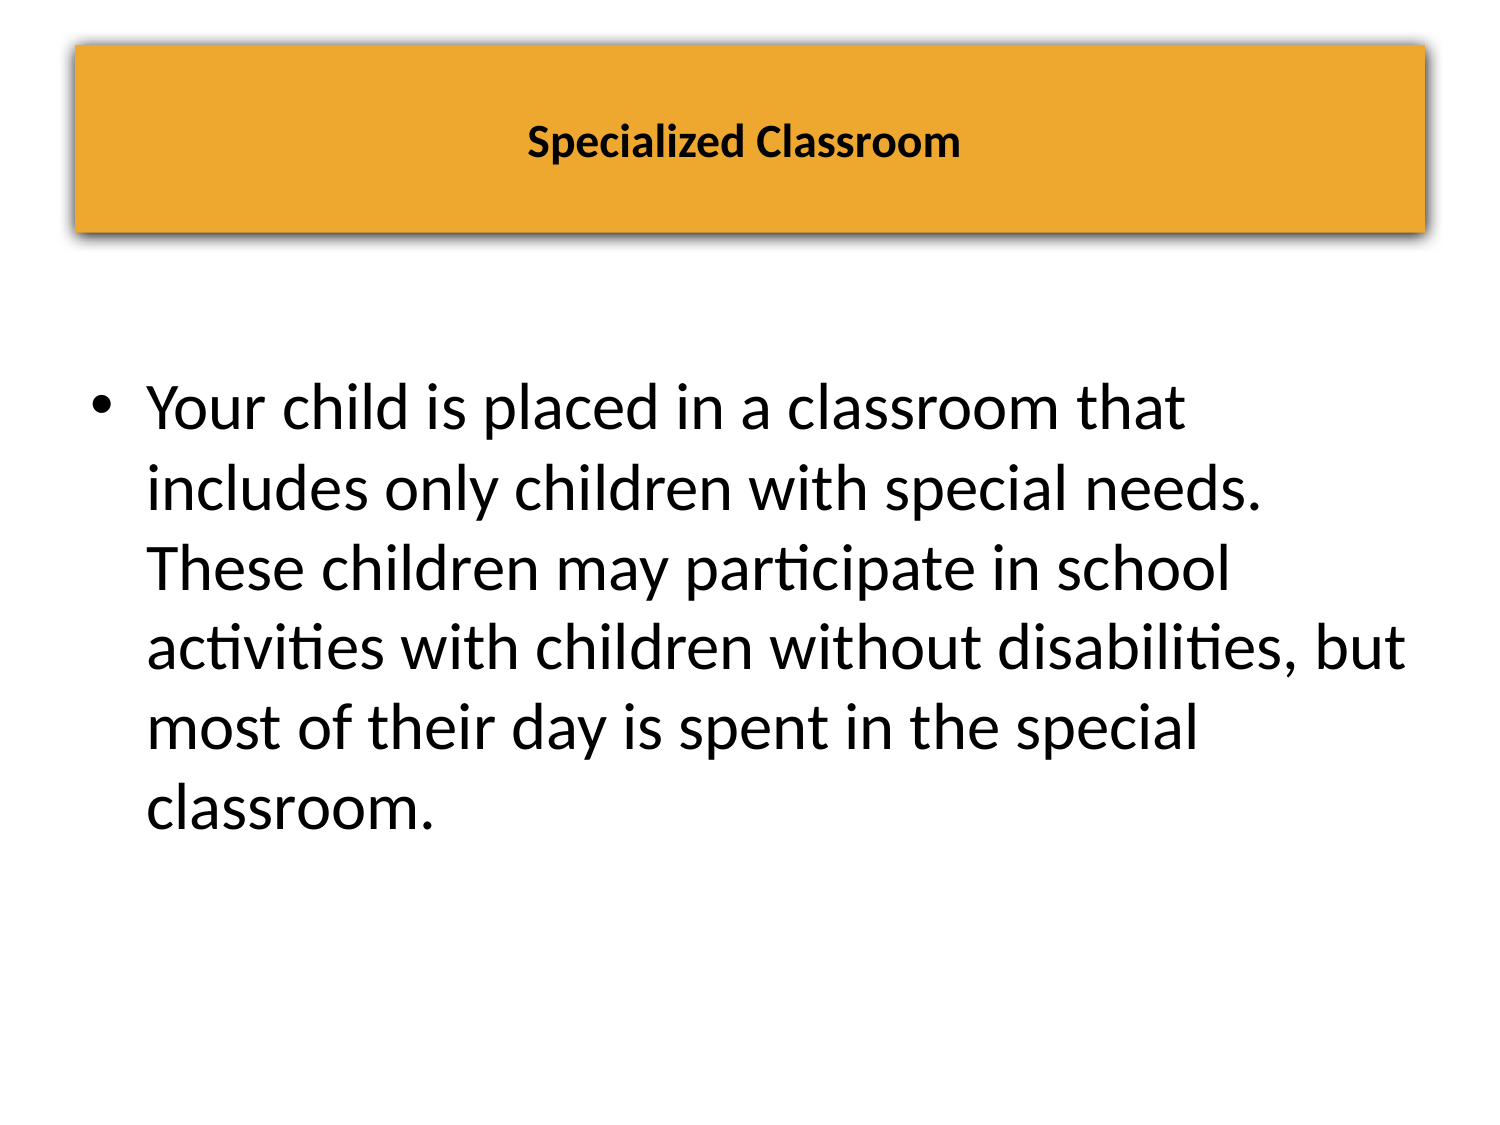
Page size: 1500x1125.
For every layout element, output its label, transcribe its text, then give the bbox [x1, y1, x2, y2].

list Your child is placed in a classroom that includes only children with special needs. These children may participate in school activities with children without disabilities, but most of their day is spent in the special classroom. [75, 262, 1425, 1005]
title Specialized Classroom [75, 45, 1425, 233]
